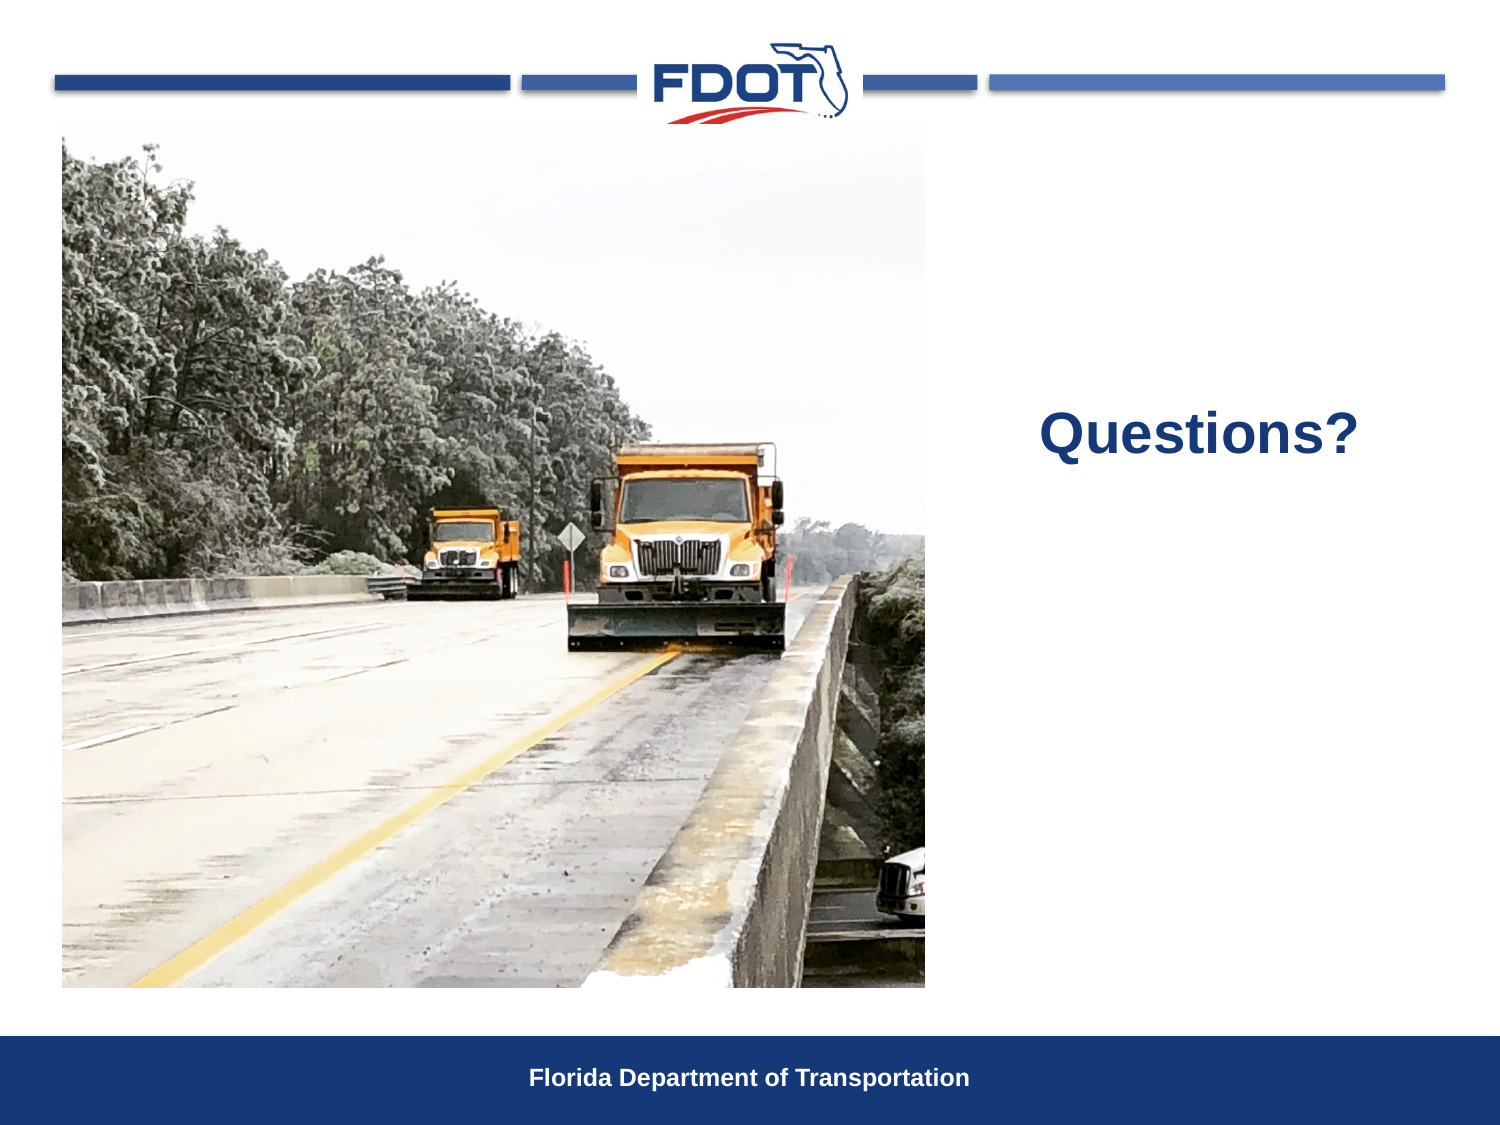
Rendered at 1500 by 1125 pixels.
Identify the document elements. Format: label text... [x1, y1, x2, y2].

picture [61, 34, 926, 988]
text_box Questions? [1012, 387, 1388, 494]
